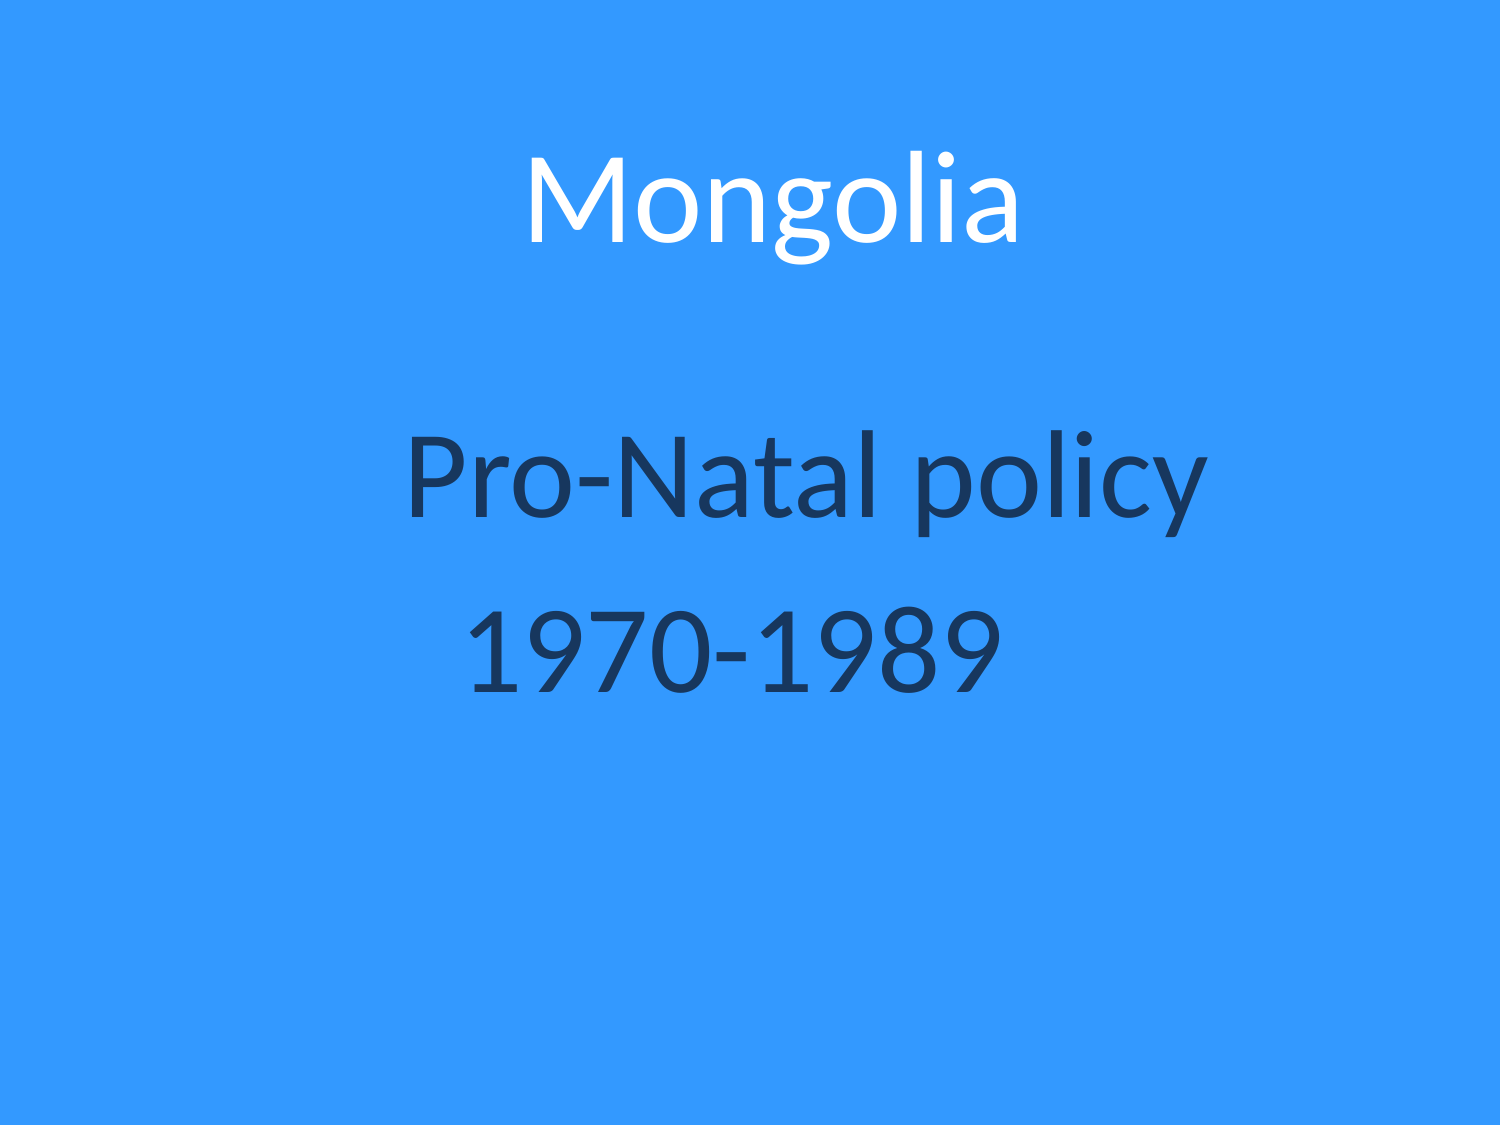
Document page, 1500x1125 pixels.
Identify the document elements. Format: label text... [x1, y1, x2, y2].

subtitle Pro-Natal policy 1970-1989 [206, 385, 1257, 673]
title Mongolia [135, 101, 1411, 343]
